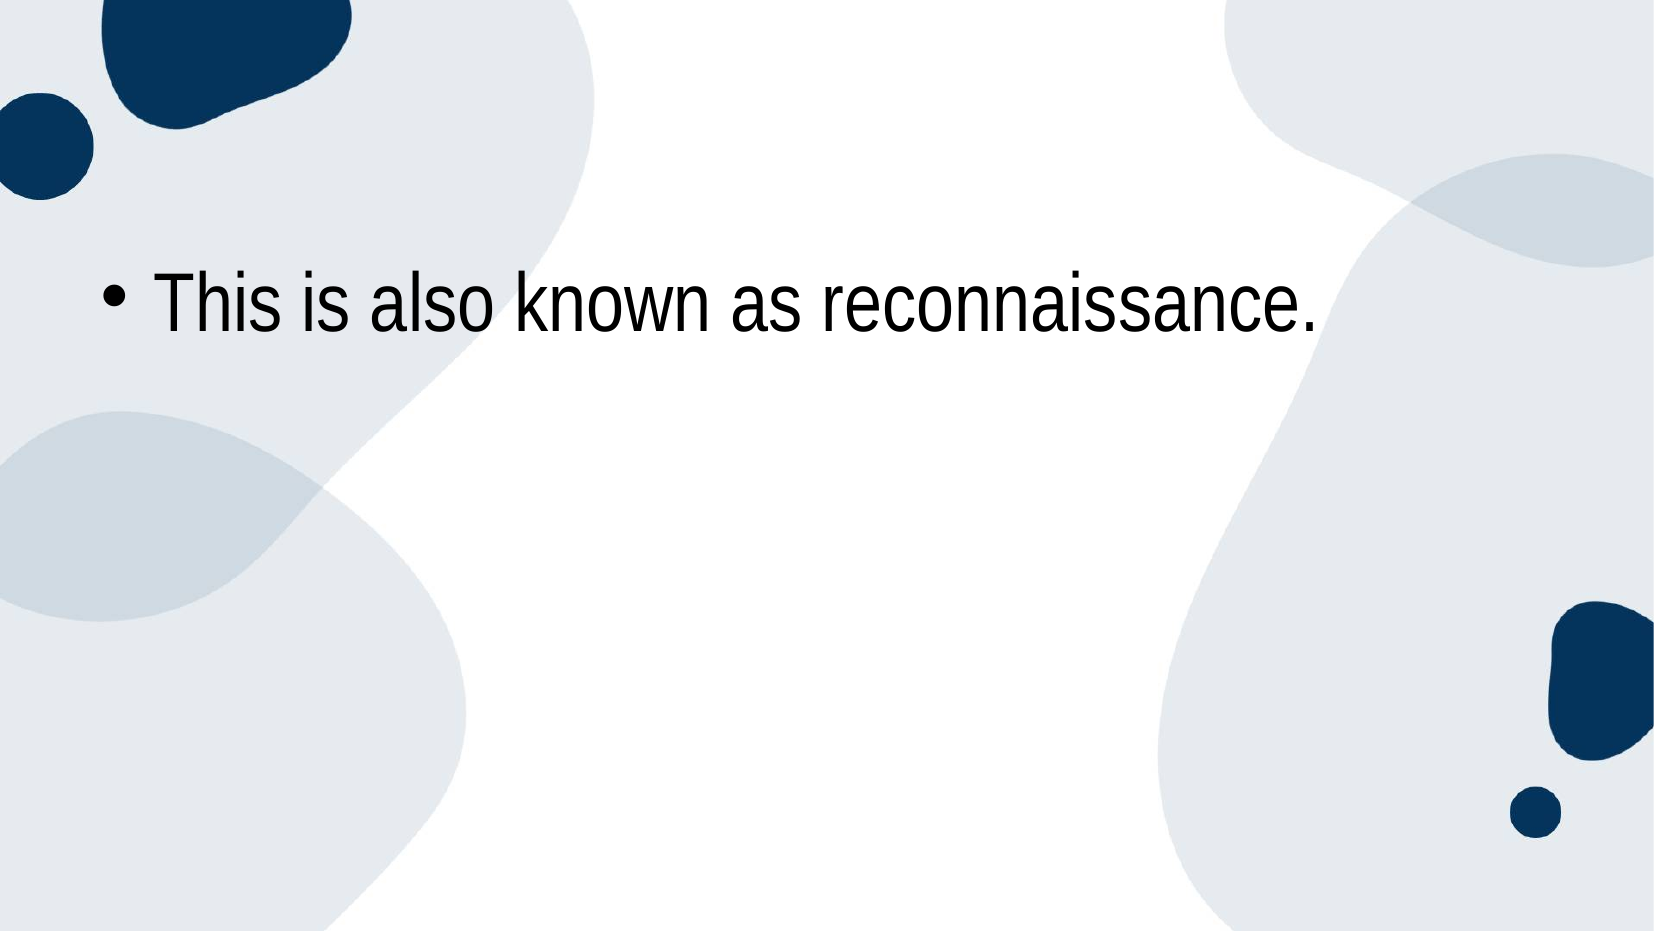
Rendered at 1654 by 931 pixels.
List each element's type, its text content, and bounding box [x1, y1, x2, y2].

picture [0, 0, 1654, 931]
list This is also known as reconnaissance. [82, 253, 1571, 677]
